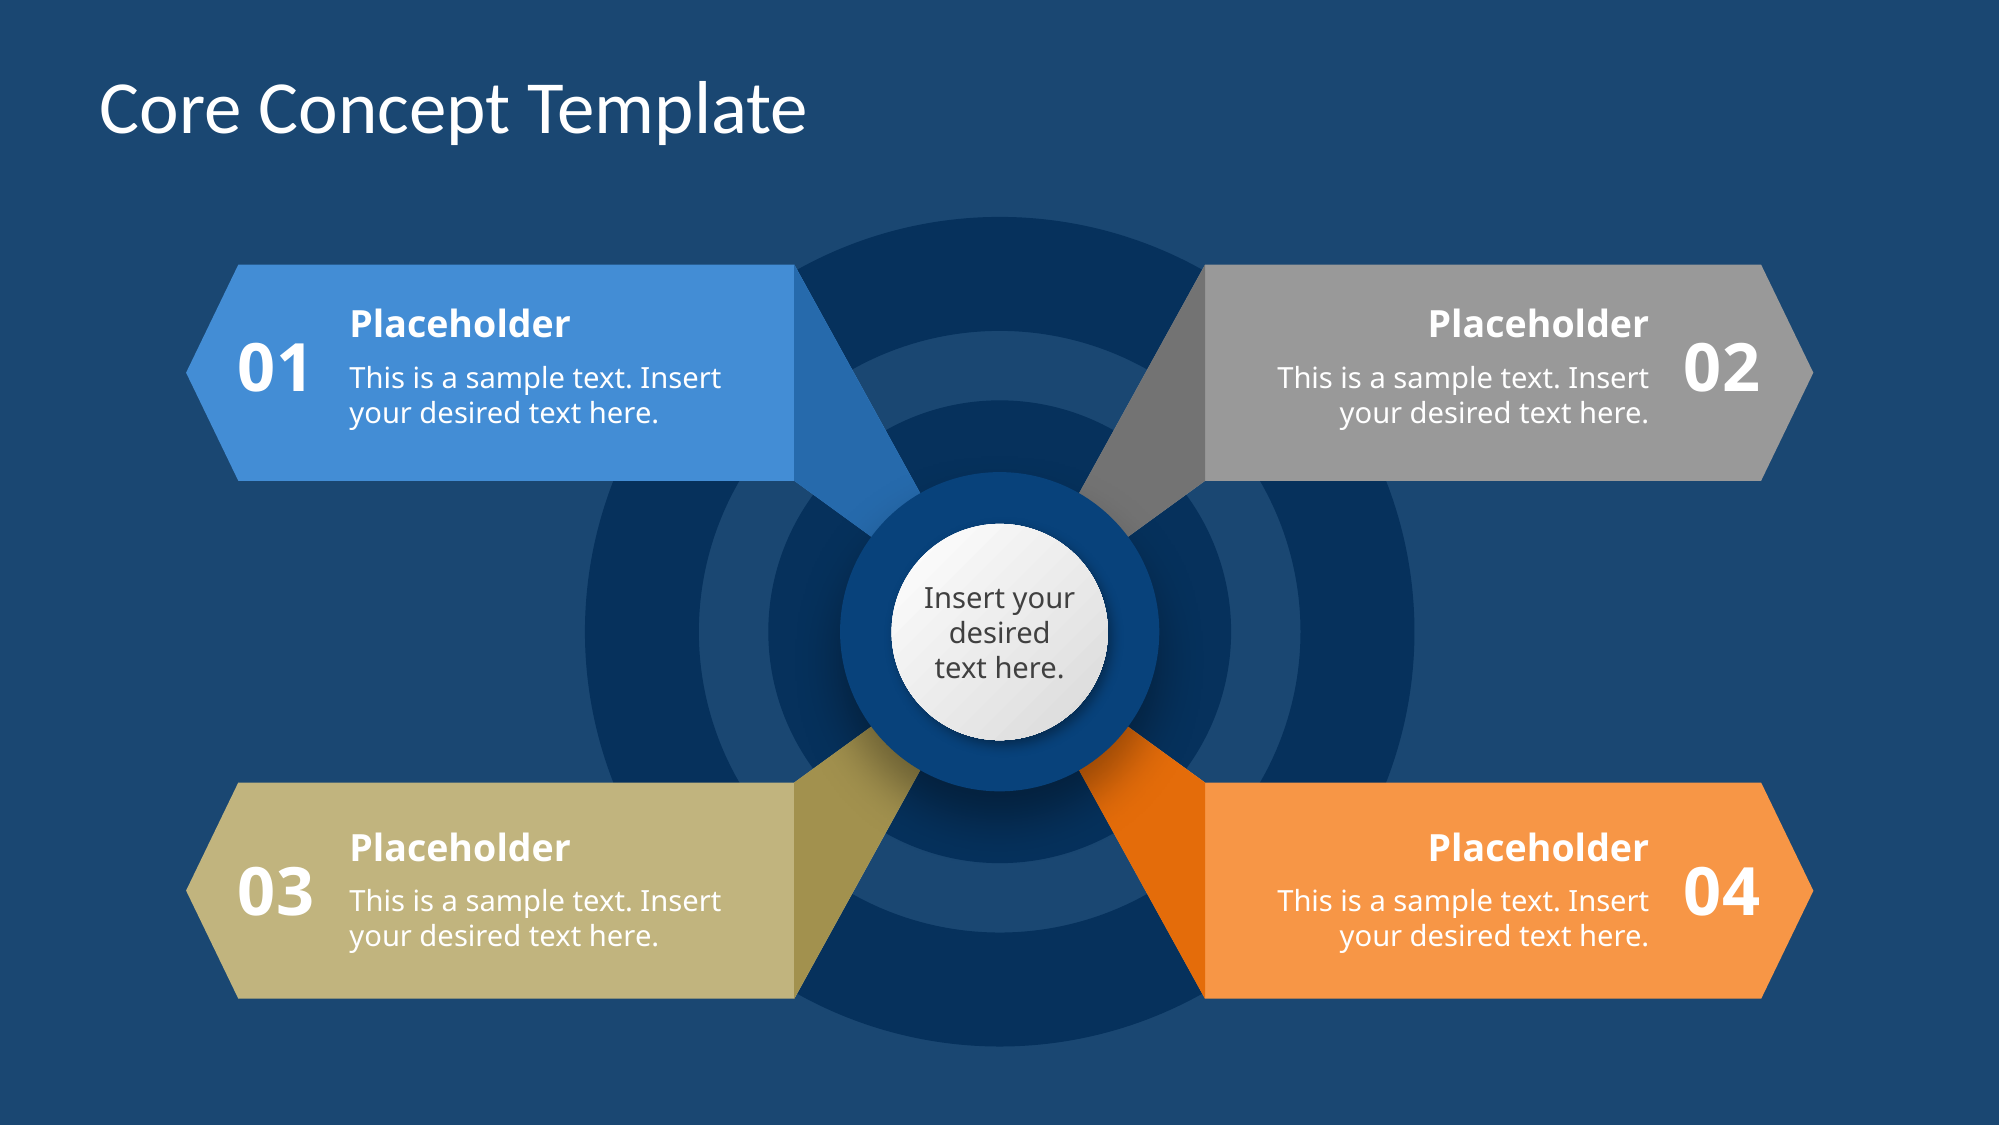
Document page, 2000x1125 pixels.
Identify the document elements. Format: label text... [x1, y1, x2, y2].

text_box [1244, 300, 1650, 431]
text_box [349, 823, 755, 954]
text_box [185, 638, 994, 999]
title Core Concept Template [99, 45, 1900, 162]
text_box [1006, 638, 1814, 999]
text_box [185, 264, 994, 626]
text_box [1244, 823, 1650, 954]
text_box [1006, 264, 1814, 626]
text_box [349, 300, 755, 431]
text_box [584, 216, 1415, 1047]
